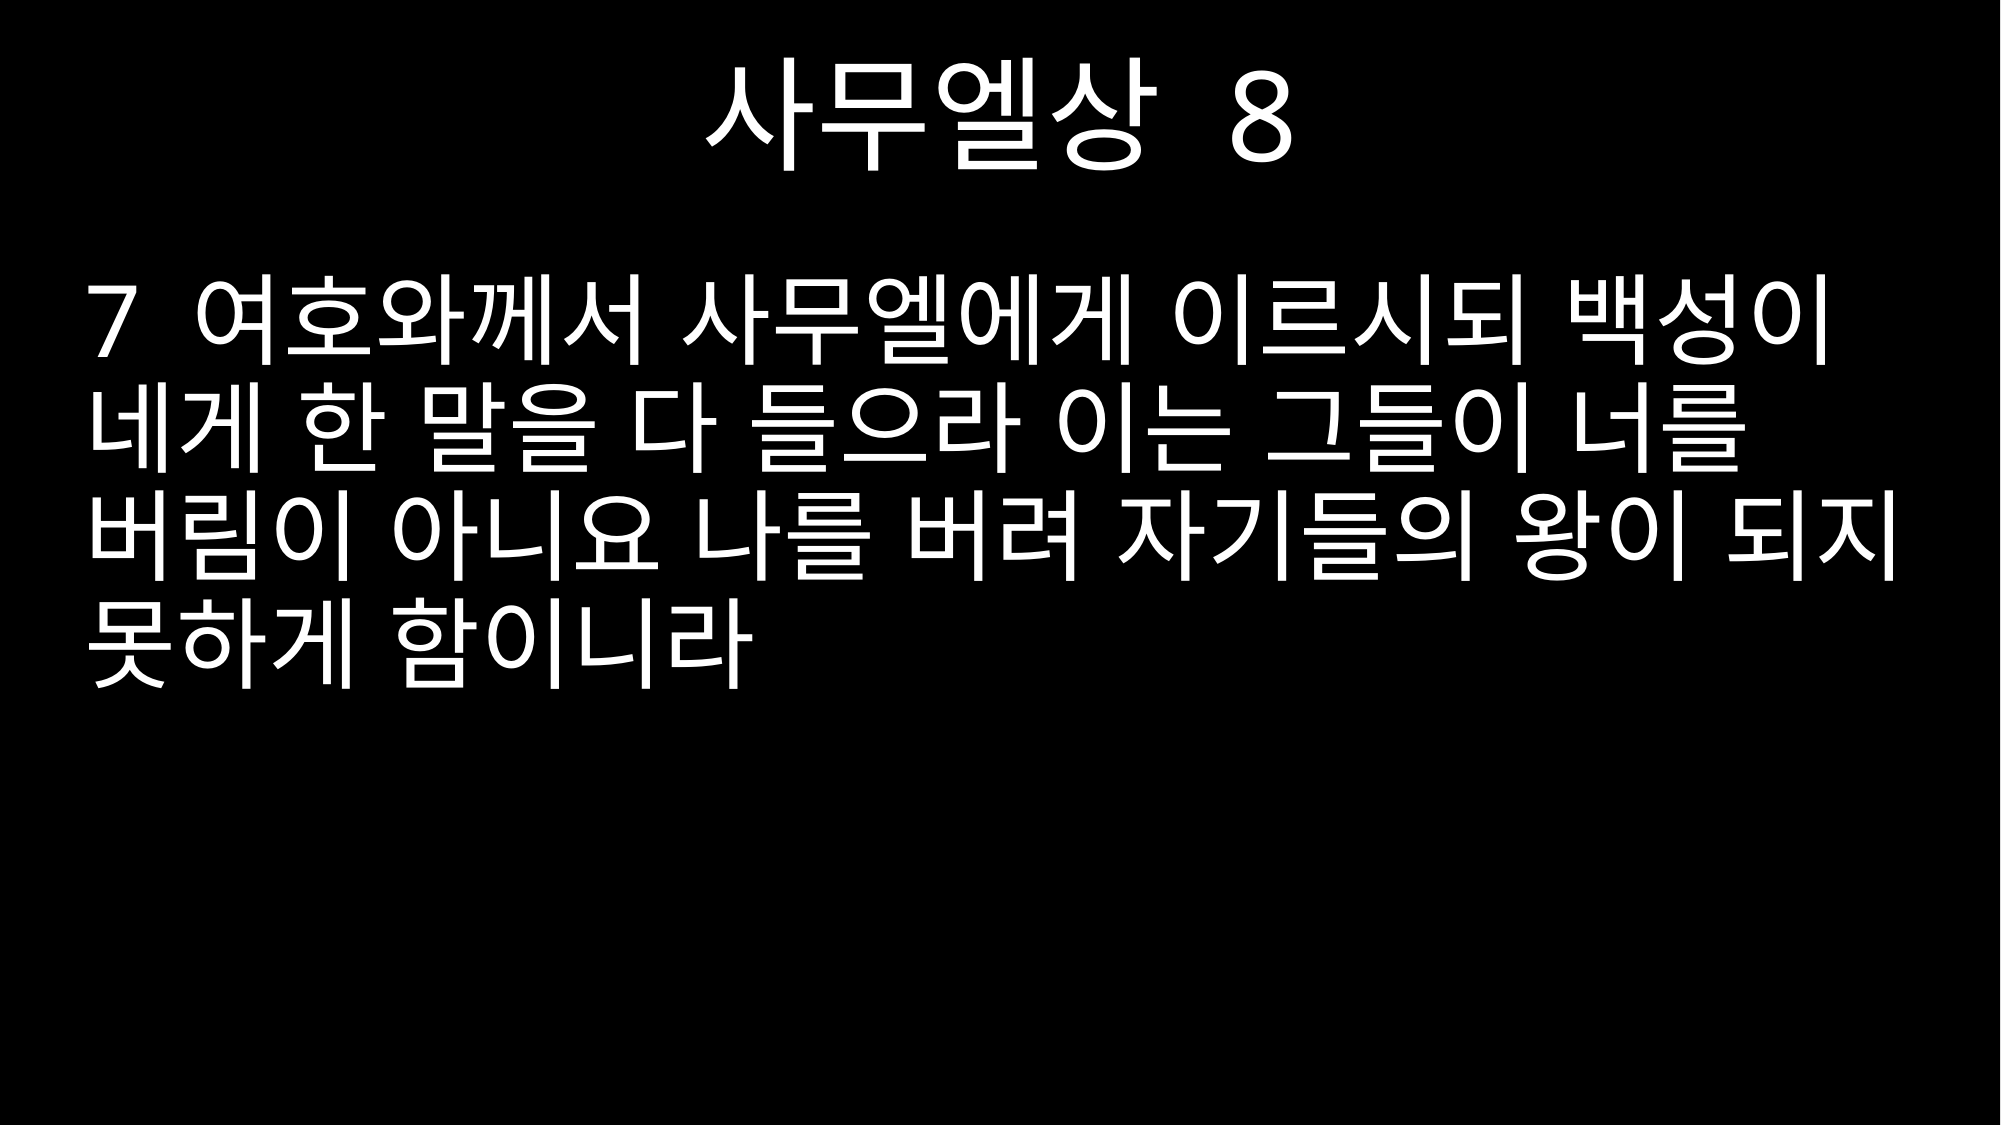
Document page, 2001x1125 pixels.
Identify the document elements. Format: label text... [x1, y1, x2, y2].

list 7 여호와께서 사무엘에게 이르시되 백성이 네게 한 말을 다 들으라 이는 그들이 너를 버림이 아니요 나를 버려 자기들의 왕이 되지 못하게 함이니라 [69, 263, 1953, 423]
footer 사무엘상 8 [0, 32, 2000, 192]
picture [0, 0, 2001, 1125]
